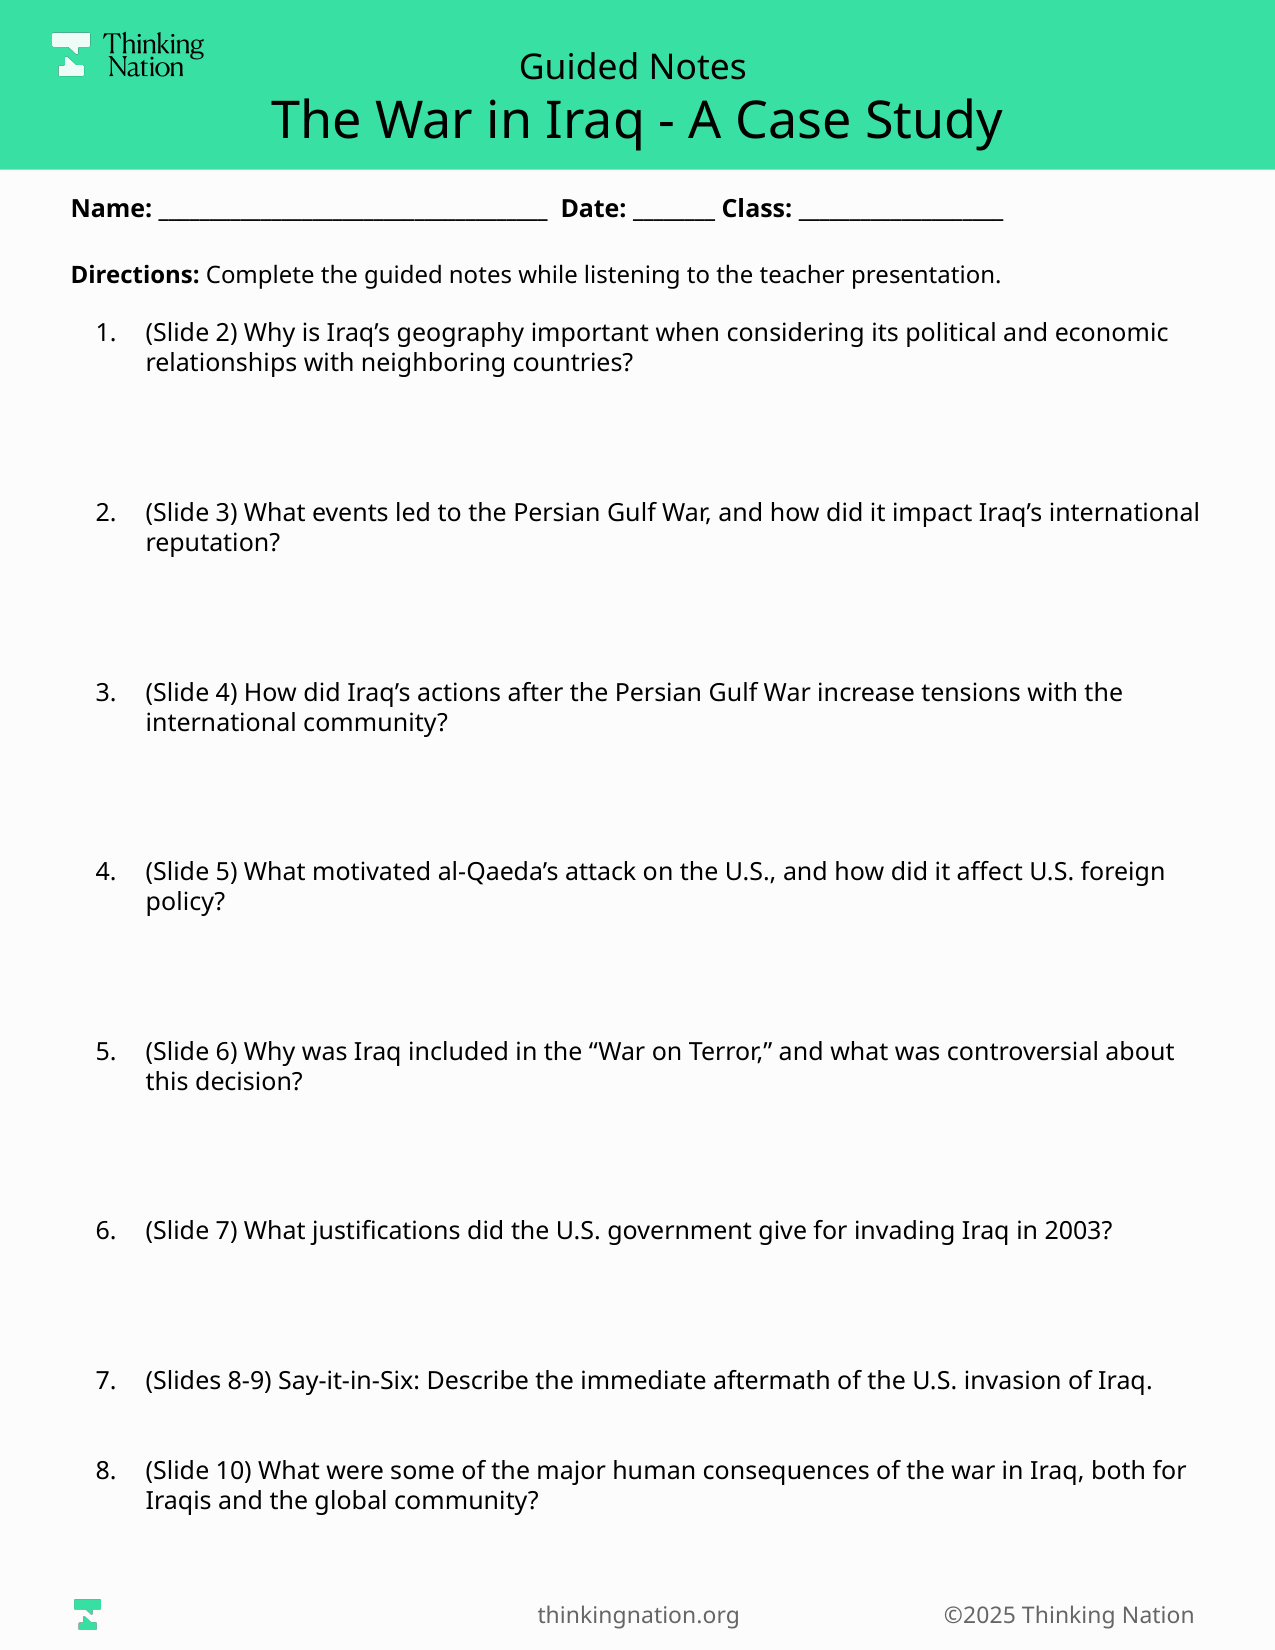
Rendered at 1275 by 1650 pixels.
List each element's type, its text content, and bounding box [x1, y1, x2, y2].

picture [35, 17, 210, 91]
text_box ©2025 Thinking Nation [909, 1584, 1211, 1636]
text_box Directions: Complete the guided notes while listening to the teacher presentation. (Slide 2) Why is Iraq’s geography important when considering its political and economic relationships with neighboring countries? (Slide 3) What events led to the Persian Gulf War, and how did it impact Iraq’s international reputation? (Slide 4) How did Iraq’s actions after the Persian Gulf War increase tensions with the international community? (Slide 5) What motivated al-Qaeda’s attack on the U.S., and how did it affect U.S. foreign policy? (Slide 6) Why was Iraq included in the “War on Terror,” and what was controversial about this decision? (Slide 7) What justifications did the U.S. government give for invading Iraq in 2003? (Slides 8-9) Say-it-in-Six: Describe the immediate aftermath of the U.S. invasion of Iraq. (Slide 10) What were some of the major human consequences of the war in Iraq, both for Iraqis and the global community? [55, 244, 1223, 1572]
text_box Guided Notes The War in Iraq - A Case Study [0, 0, 1275, 170]
text_box thinkingnation.org [488, 1584, 790, 1636]
picture [65, 1592, 109, 1636]
text_box Name: ______________________________________ Date: ________ Class: ____________________ [55, 177, 1223, 237]
